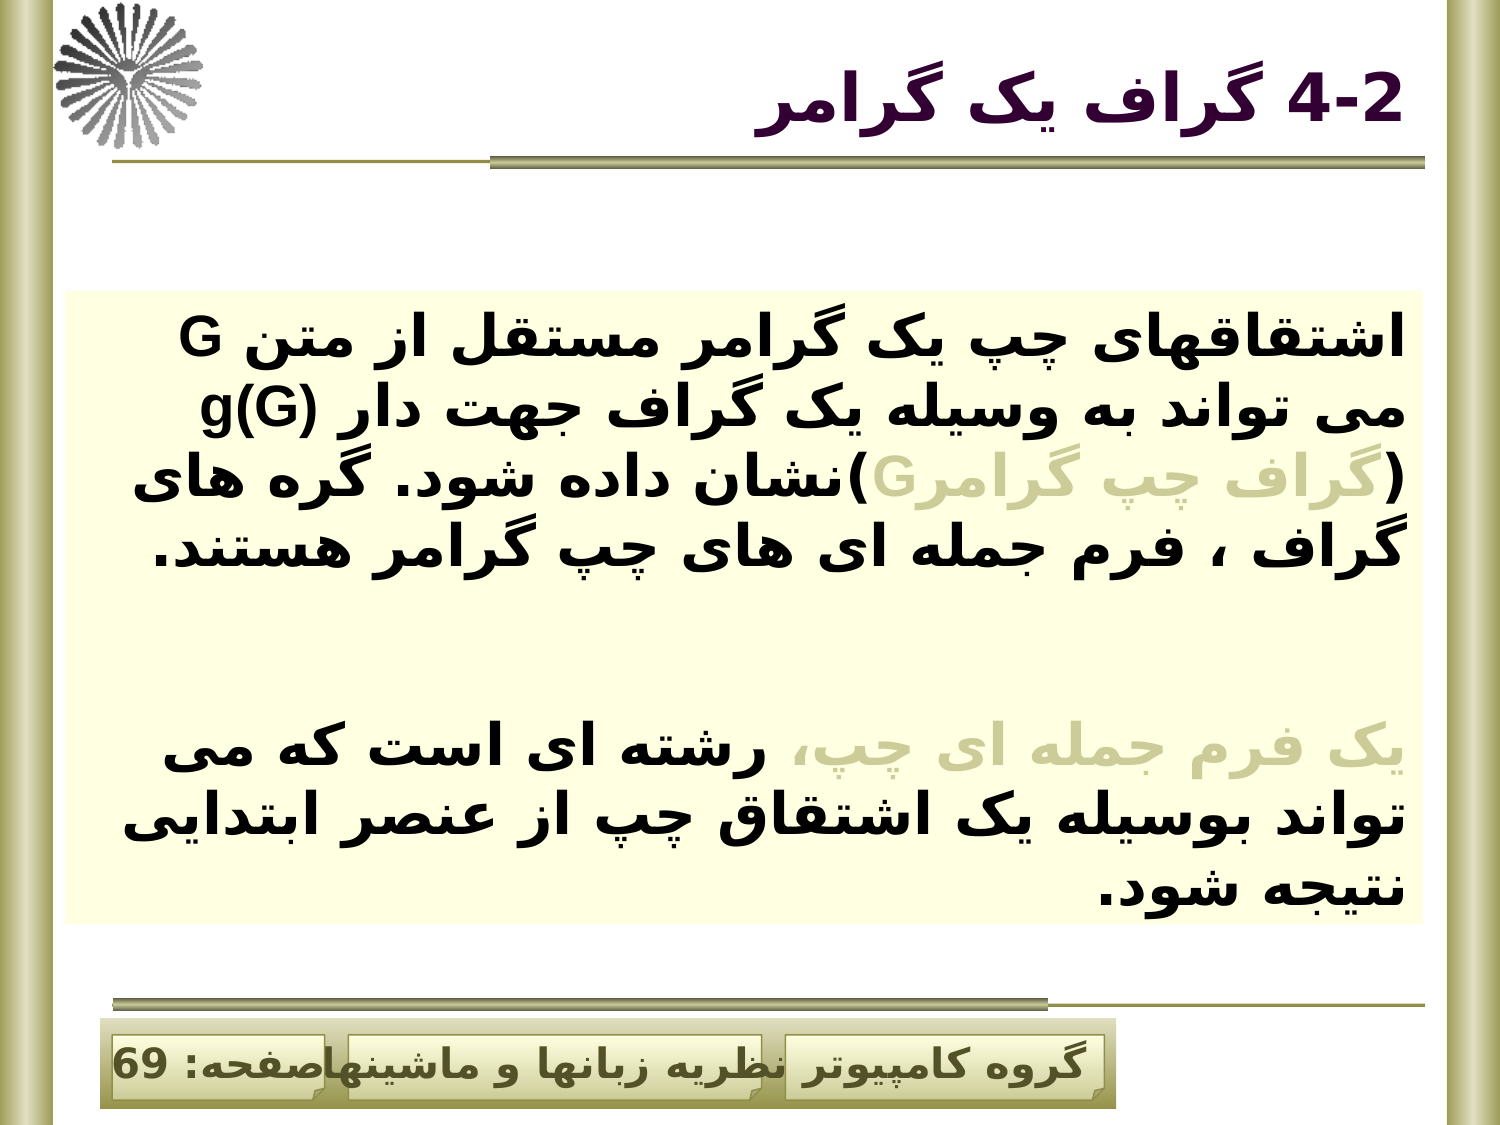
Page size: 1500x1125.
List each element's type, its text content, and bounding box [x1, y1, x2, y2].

title 4-2 گراف یک گرامر [147, 42, 1423, 147]
text_box اشتقاقهای چپ یک گرامر مستقل از متن G می تواند به وسیله یک گراف جهت دار g(G) (گراف چپ گرامرG)نشان داده شود. گره های گراف ، فرم جمله ای های چپ گرامر هستند. یک فرم جمله ای چپ، رشته ای است که می تواند بوسیله یک اشتقاق چپ از عنصر ابتدایی نتیجه شود. [64, 290, 1424, 925]
